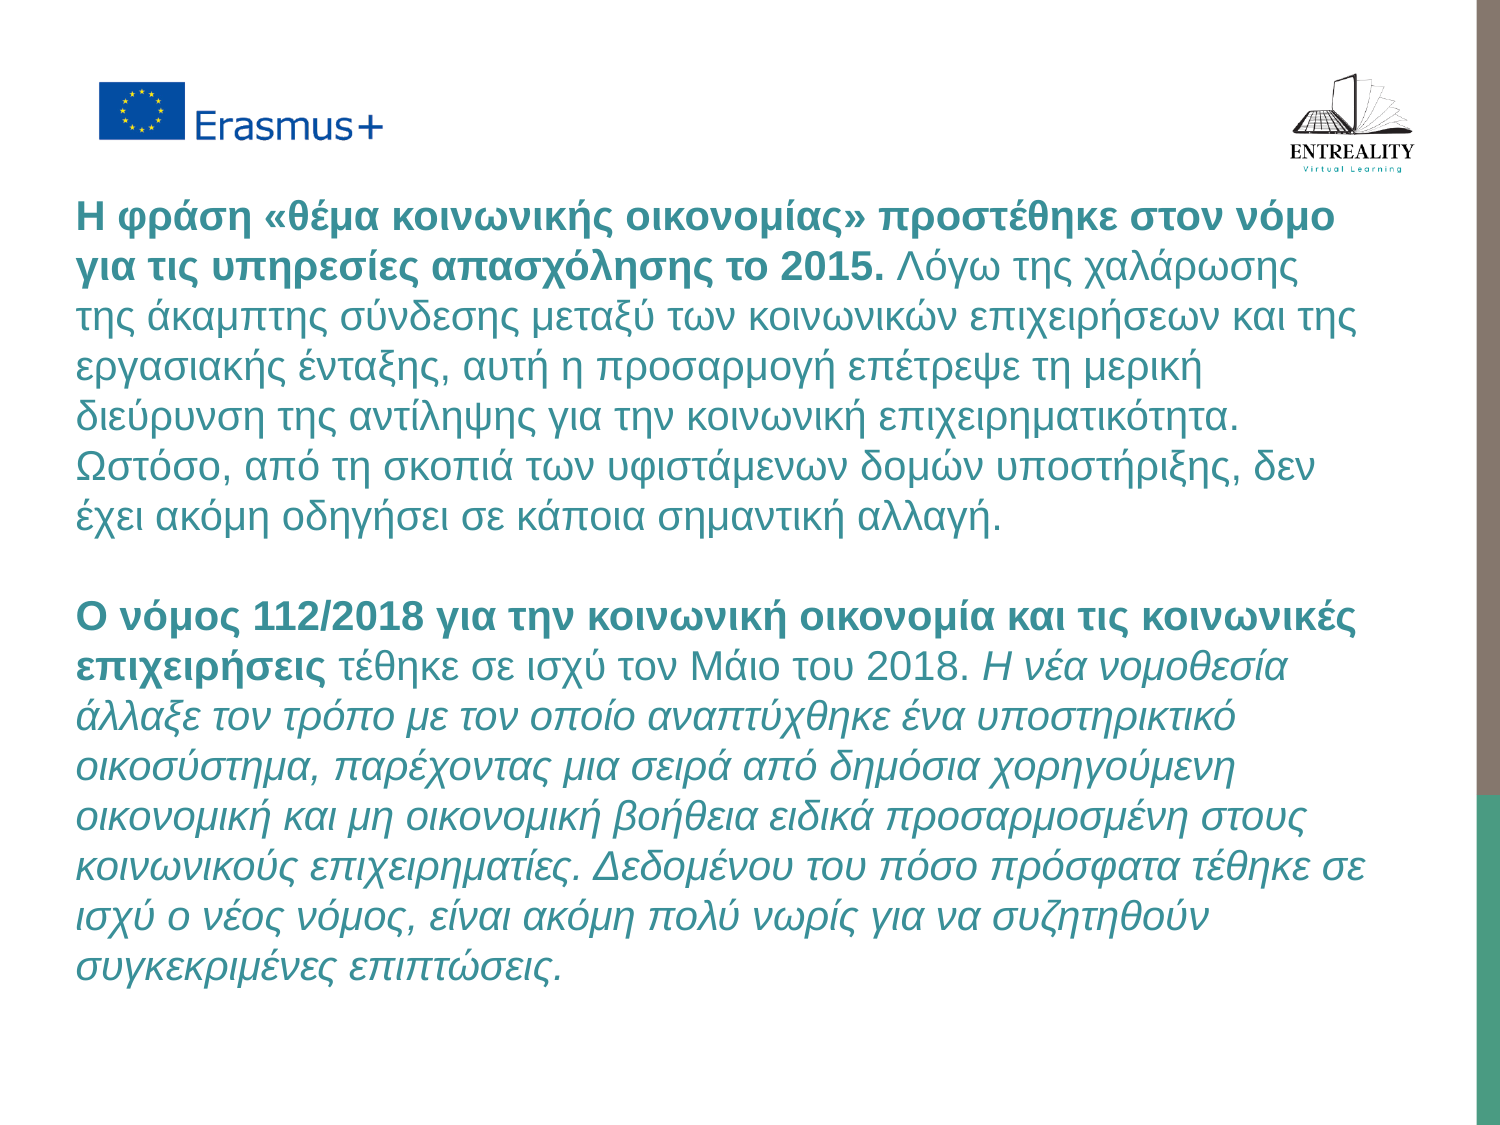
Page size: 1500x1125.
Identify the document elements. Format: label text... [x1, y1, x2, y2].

title Η φράση «θέμα κοινωνικής οικονομίας» προστέθηκε στον νόμο για τις υπηρεσίες απασχόλησης το 2015. Λόγω της χαλάρωσης της άκαμπτης σύνδεσης μεταξύ των κοινωνικών επιχειρήσεων και της εργασιακής ένταξης, αυτή η προσαρμογή επέτρεψε τη μερική διεύρυνση της αντίληψης για την κοινωνική επιχειρηματικότητα. Ωστόσο, από τη σκοπιά των υφιστάμενων δομών υποστήριξης, δεν έχει ακόμη οδηγήσει σε κάποια σημαντική αλλαγή. Ο νόμος 112/2018 για την κοινωνική οικονομία και τις κοινωνικές επιχειρήσεις τέθηκε σε ισχύ τον Μάιο του 2018. Η νέα νομοθεσία άλλαξε τον τρόπο με τον οποίο αναπτύχθηκε ένα υποστηρικτικό οικοσύστημα, παρέχοντας μια σειρά από δημόσια χορηγούμενη οικονομική και μη οικονομική βοήθεια ειδικά προσαρμοσμένη στους κοινωνικούς επιχειρηματίες. Δεδομένου του πόσο πρόσφατα τέθηκε σε ισχύ ο νέος νόμος, είναι ακόμη πολύ νωρίς για να συζητηθούν συγκεκριμένες επιπτώσεις. [60, 227, 1385, 1010]
picture [1246, 17, 1458, 229]
picture [81, 64, 399, 156]
